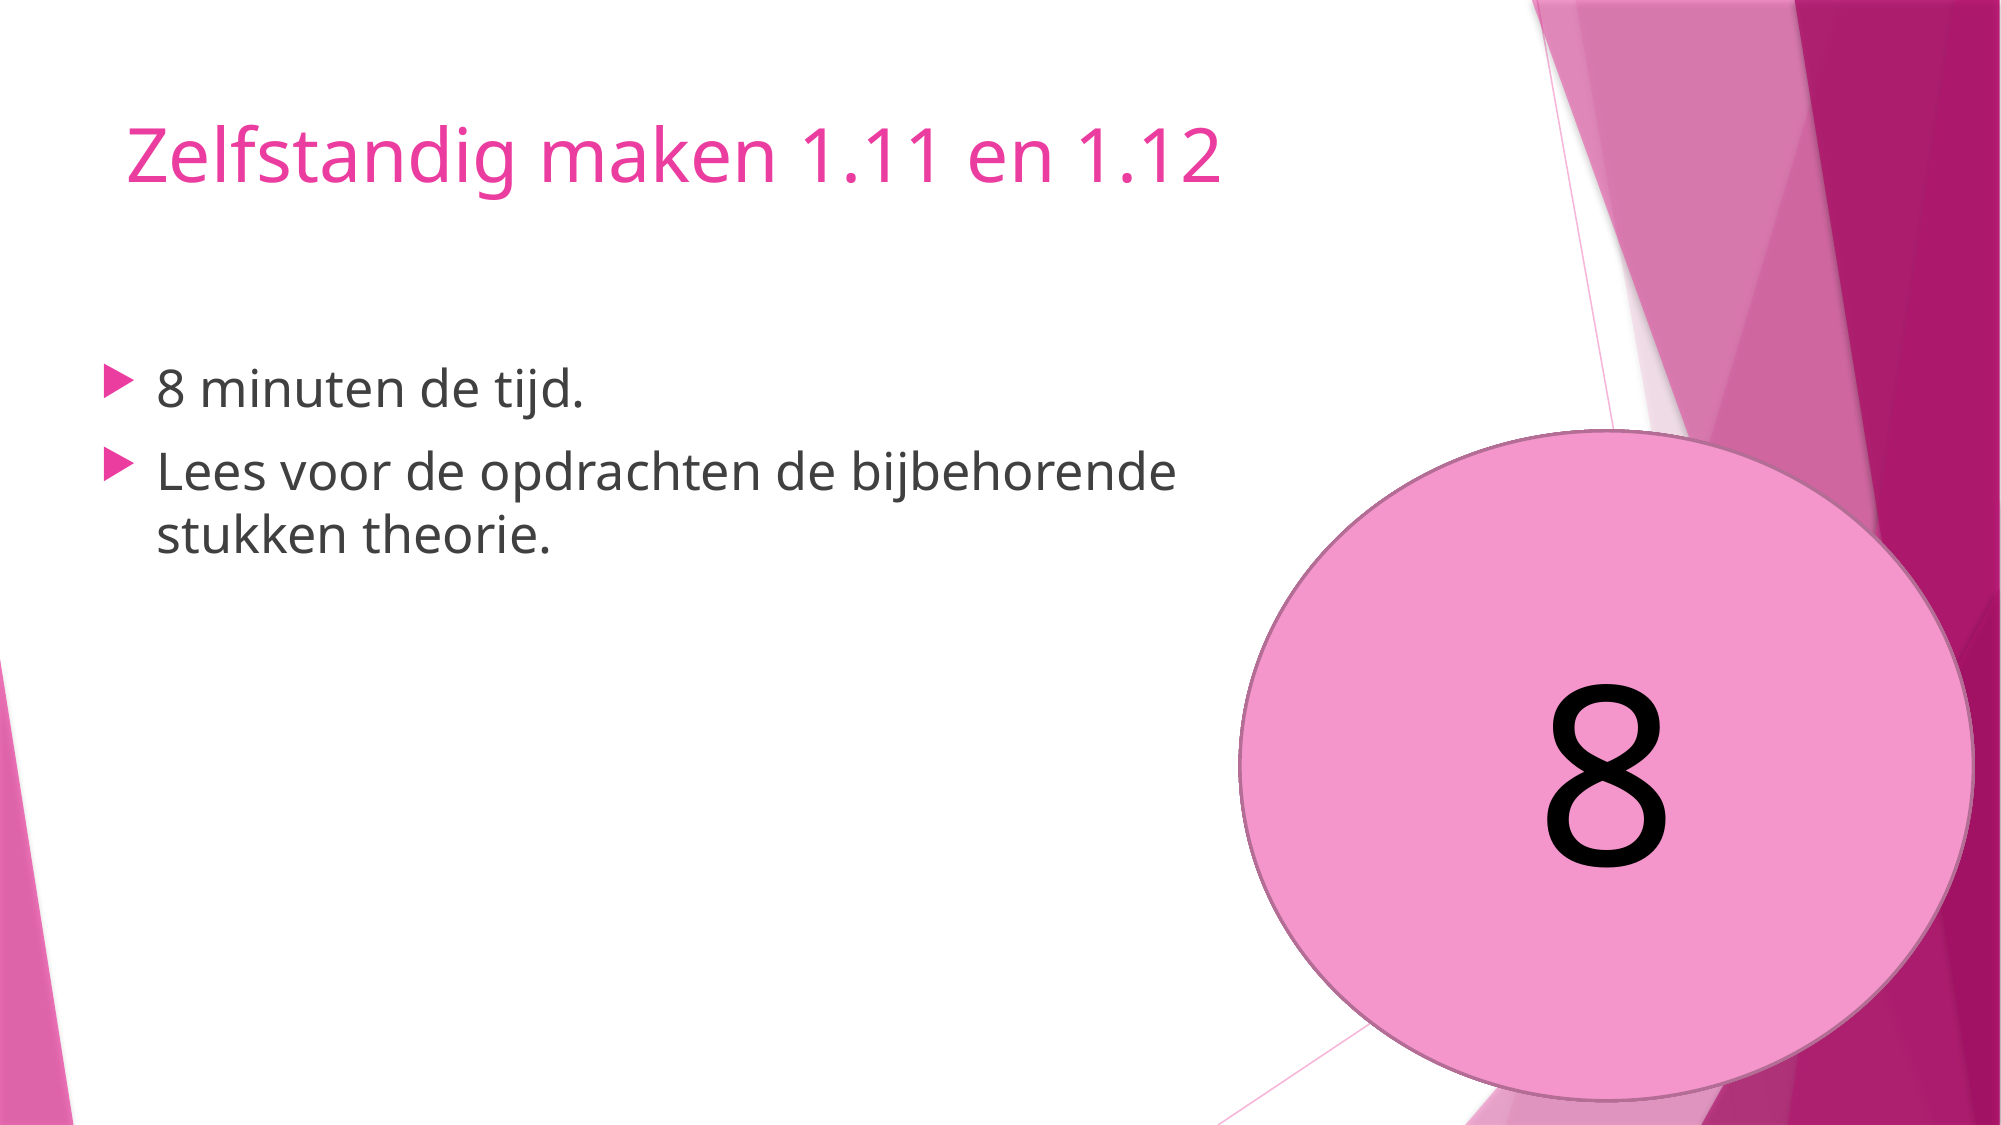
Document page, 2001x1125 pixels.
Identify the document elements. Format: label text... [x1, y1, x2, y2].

text_box 8 [1238, 429, 1975, 1103]
list 8 minuten de tijd. Lees voor de opdrachten de bijbehorende stukken theorie. [85, 348, 1290, 1125]
title Zelfstandig maken 1.11 en 1.12 [111, 99, 1522, 317]
